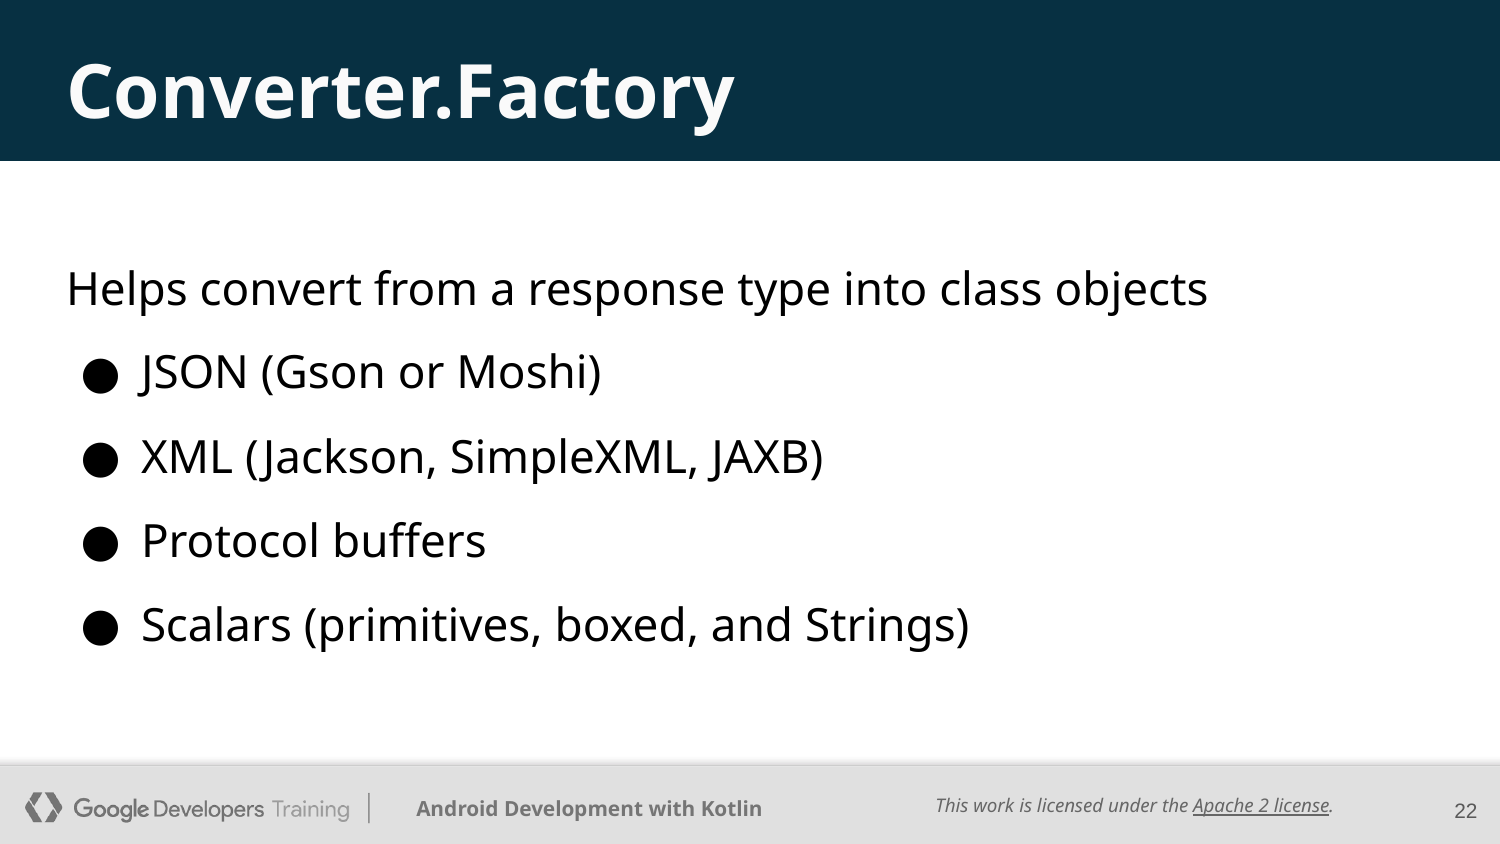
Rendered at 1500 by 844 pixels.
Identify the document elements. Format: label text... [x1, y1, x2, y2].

title Converter.Factory [51, 28, 1449, 122]
list Helps convert from a response type into class objects JSON (Gson or Moshi) XML (Jackson, SimpleXML, JAXB) Protocol buffers Scalars (primitives, boxed, and Strings) [51, 235, 1460, 713]
picture [0, 161, 1500, 844]
slide_number ‹#› [1402, 777, 1493, 842]
